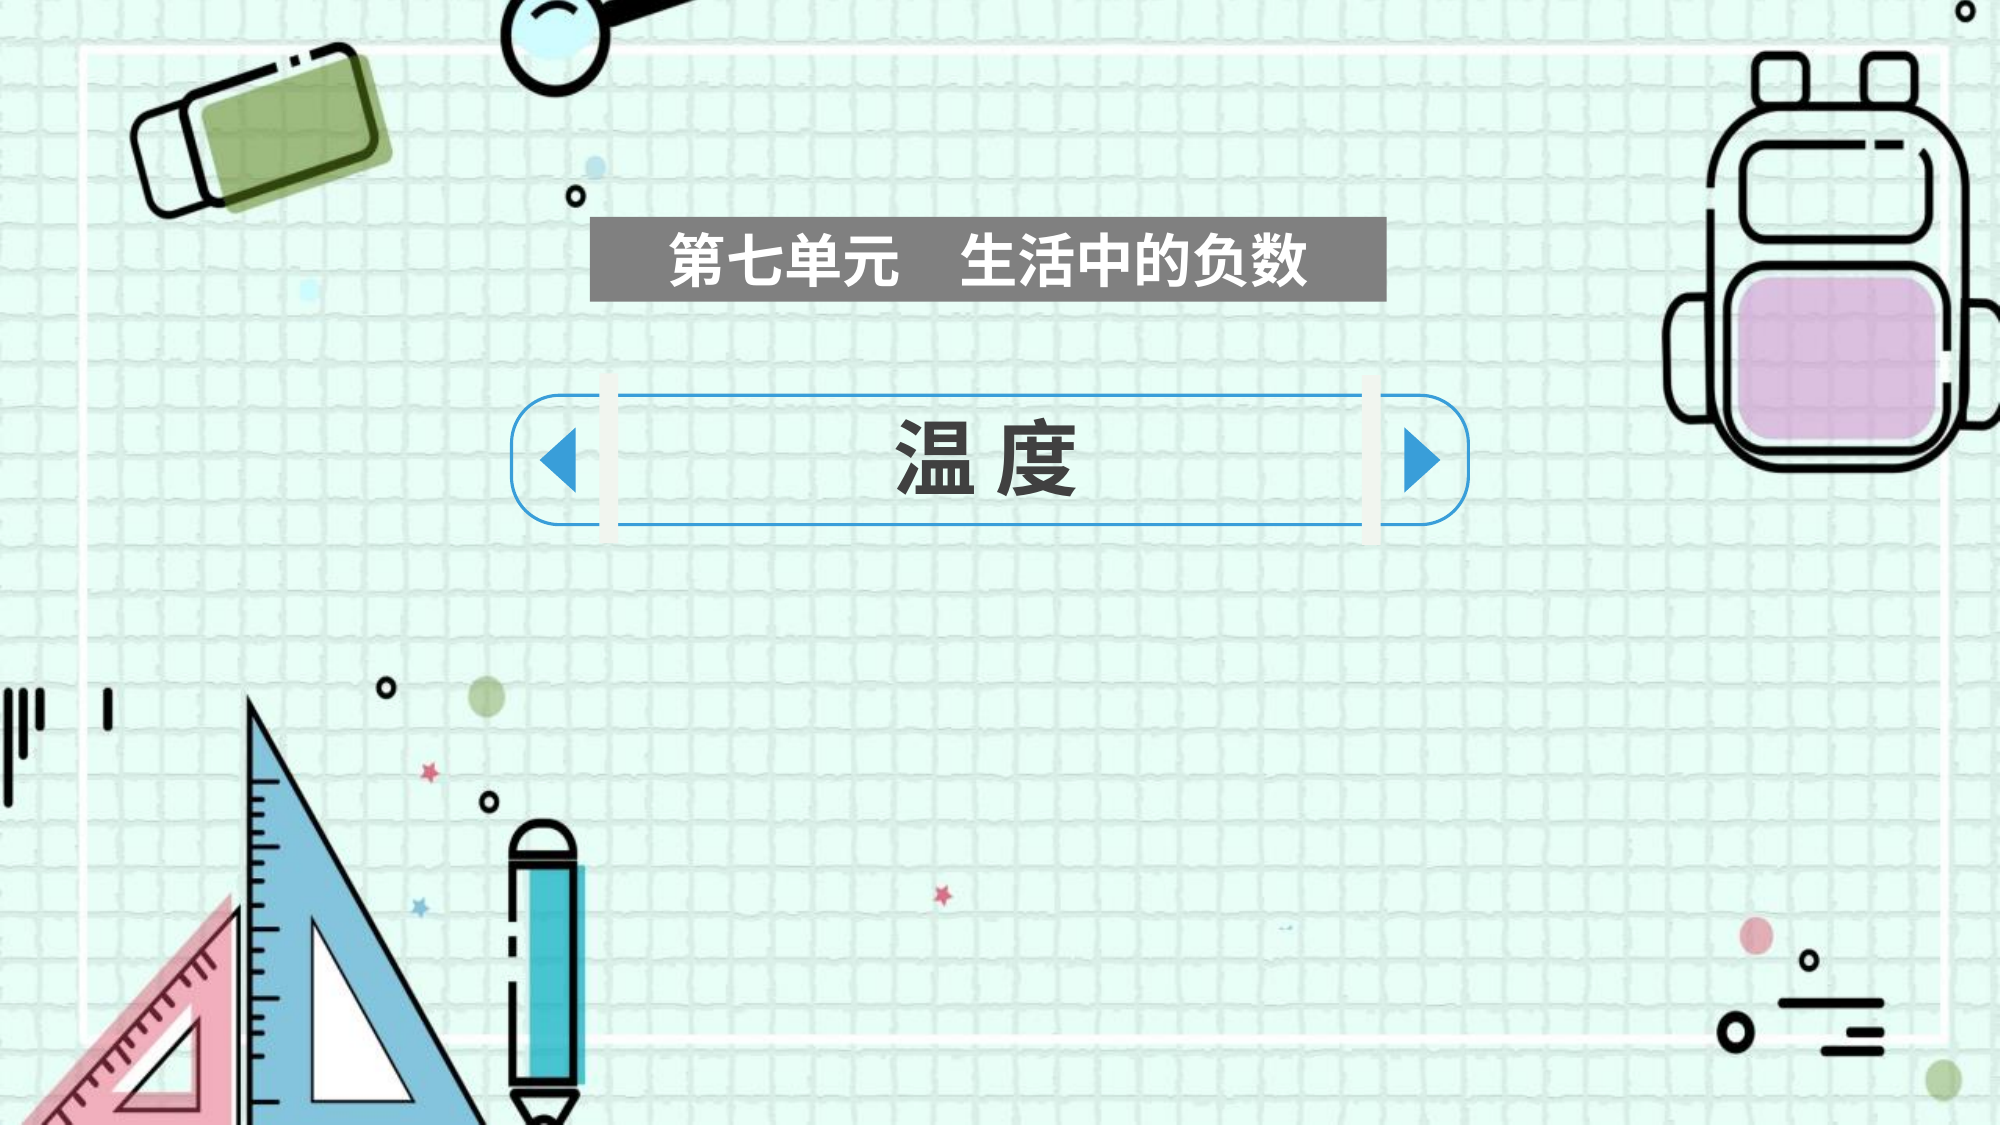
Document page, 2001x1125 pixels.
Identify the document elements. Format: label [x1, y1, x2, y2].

text_box [511, 373, 1469, 545]
picture [0, 0, 2000, 1125]
